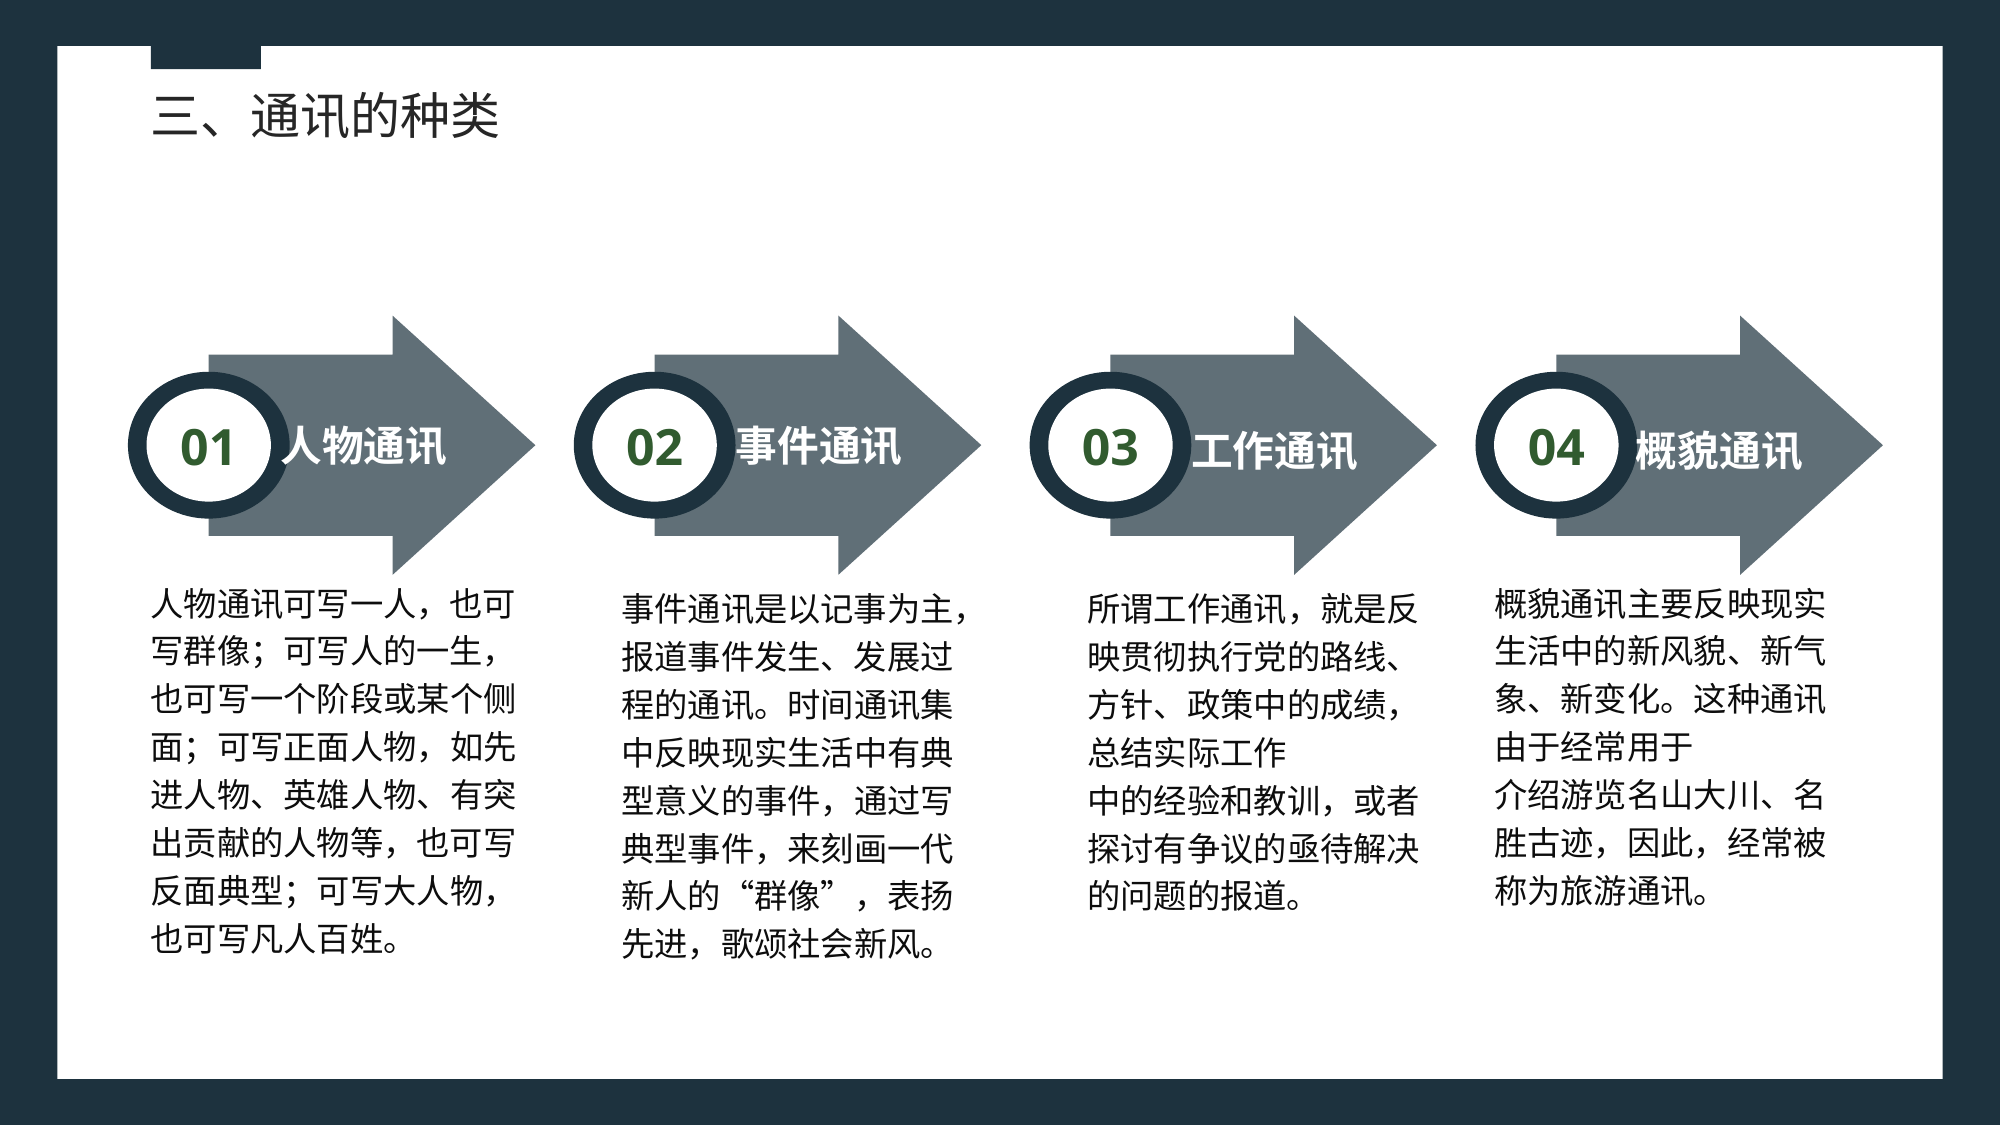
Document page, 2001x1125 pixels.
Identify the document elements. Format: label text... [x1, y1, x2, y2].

text_box [126, 370, 286, 520]
text_box [1555, 313, 1885, 574]
text_box [572, 370, 735, 520]
text_box [1028, 370, 1191, 520]
text_box [1474, 370, 1636, 520]
text_box [207, 313, 537, 574]
text_box 04 [1493, 387, 1620, 503]
text_box 事件通讯 [735, 419, 922, 470]
text_box 03 [1047, 387, 1174, 503]
text_box 事件通讯是以记事为主，报道事件发生、发展过程的通讯。时间通讯集中反映现实生活中有典型意义的事件，通过写典型事件，来刻画一代新人的“群像”，表扬先进，歌颂社会新风。 [621, 580, 982, 964]
text_box 所谓工作通讯，就是反映贯彻执行党的路线、方针、政策中的成绩，总结实际工作 中的经验和教训，或者探讨有争议的亟待解决的问题的报道。 [1087, 580, 1421, 916]
text_box 概貌通讯主要反映现实生活中的新风貌、新气象、新变化。这种通讯由于经常用于 介绍游览名山大川、名胜古迹，因此，经常被称为旅游通讯。 [1494, 574, 1827, 910]
text_box 工作通讯 [1191, 425, 1391, 476]
text_box 02 [591, 387, 718, 503]
text_box 01 [145, 387, 272, 503]
text_box 概貌通讯 [1635, 425, 1808, 476]
text_box [1109, 313, 1439, 578]
text_box 人物通讯 [280, 420, 464, 471]
text_box [653, 313, 983, 578]
text_box 人物通讯可写一人，也可写群像；可写人的一生，也可写一个阶段或某个侧面；可写正面人物，如先进人物、英雄人物、有突出贡献的人物等，也可写反面典型；可写大人物，也可写凡人百姓。 [150, 574, 538, 958]
text_box 三、通讯的种类 [150, 77, 622, 153]
